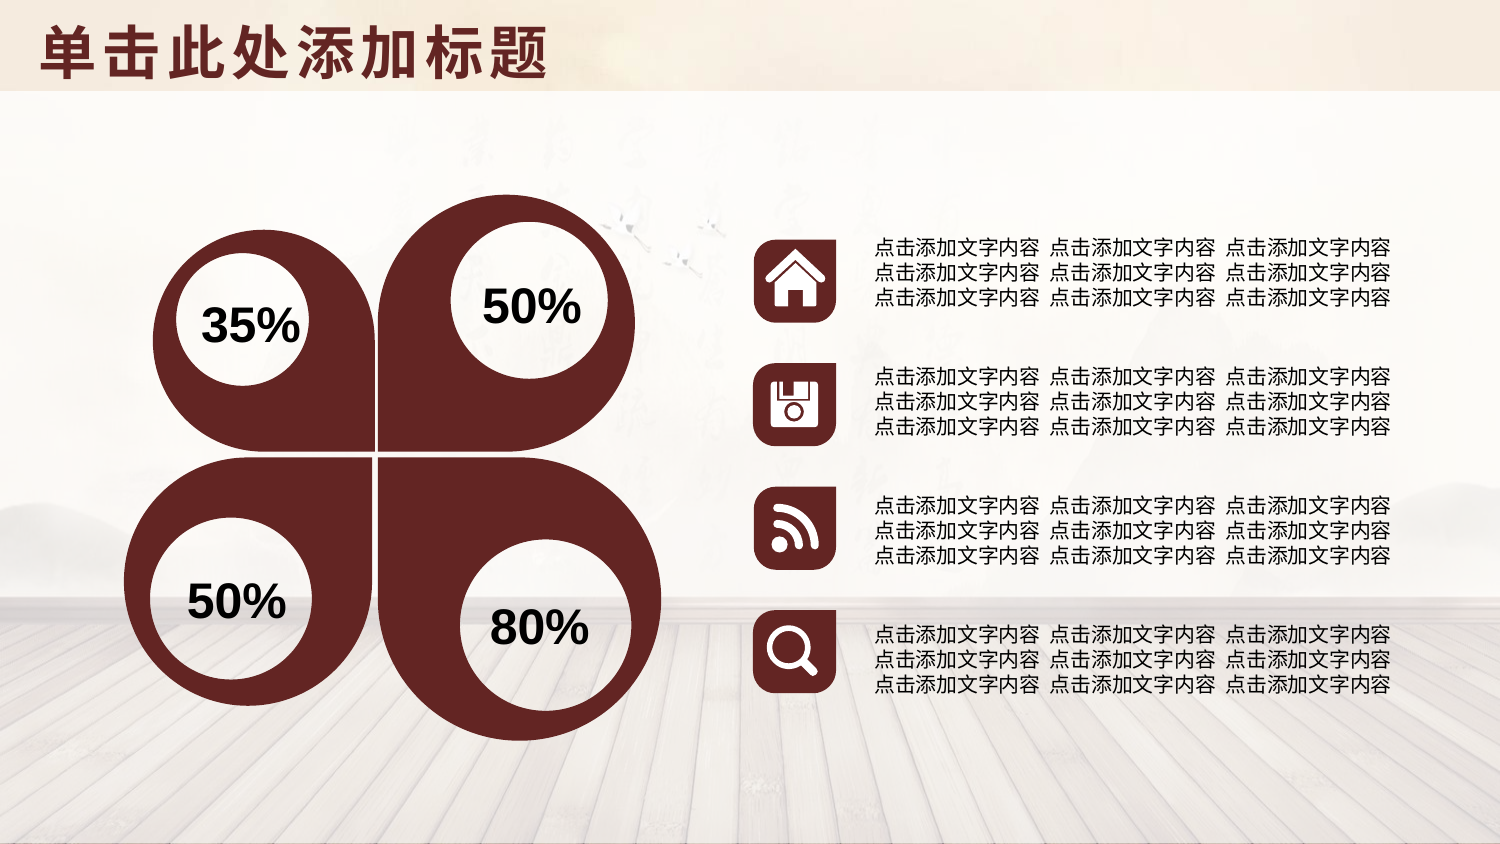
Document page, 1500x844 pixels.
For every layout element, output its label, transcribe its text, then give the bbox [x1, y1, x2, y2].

text_box 点击添加文字内容 点击添加文字内容 点击添加文字内容 点击添加文字内容 点击添加文字内容 点击添加文字内容 点击添加文字内容 点击添加文字内容 点击添加文字内容 [859, 485, 1424, 575]
text_box 点击添加文字内容 点击添加文字内容 点击添加文字内容 点击添加文字内容 点击添加文字内容 点击添加文字内容 点击添加文字内容 点击添加文字内容 点击添加文字内容 [859, 227, 1424, 318]
text_box 点击添加文字内容 点击添加文字内容 点击添加文字内容 点击添加文字内容 点击添加文字内容 点击添加文字内容 点击添加文字内容 点击添加文字内容 点击添加文字内容 [859, 356, 1424, 446]
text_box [123, 457, 373, 706]
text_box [753, 239, 837, 323]
text_box 单击此处添加标题 [23, 8, 564, 94]
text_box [753, 486, 837, 570]
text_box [752, 362, 837, 447]
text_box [377, 194, 636, 452]
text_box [152, 229, 372, 452]
picture [0, 0, 1500, 91]
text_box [377, 457, 662, 741]
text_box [752, 609, 837, 694]
text_box 点击添加文字内容 点击添加文字内容 点击添加文字内容 点击添加文字内容 点击添加文字内容 点击添加文字内容 点击添加文字内容 点击添加文字内容 点击添加文字内容 [859, 613, 1424, 704]
